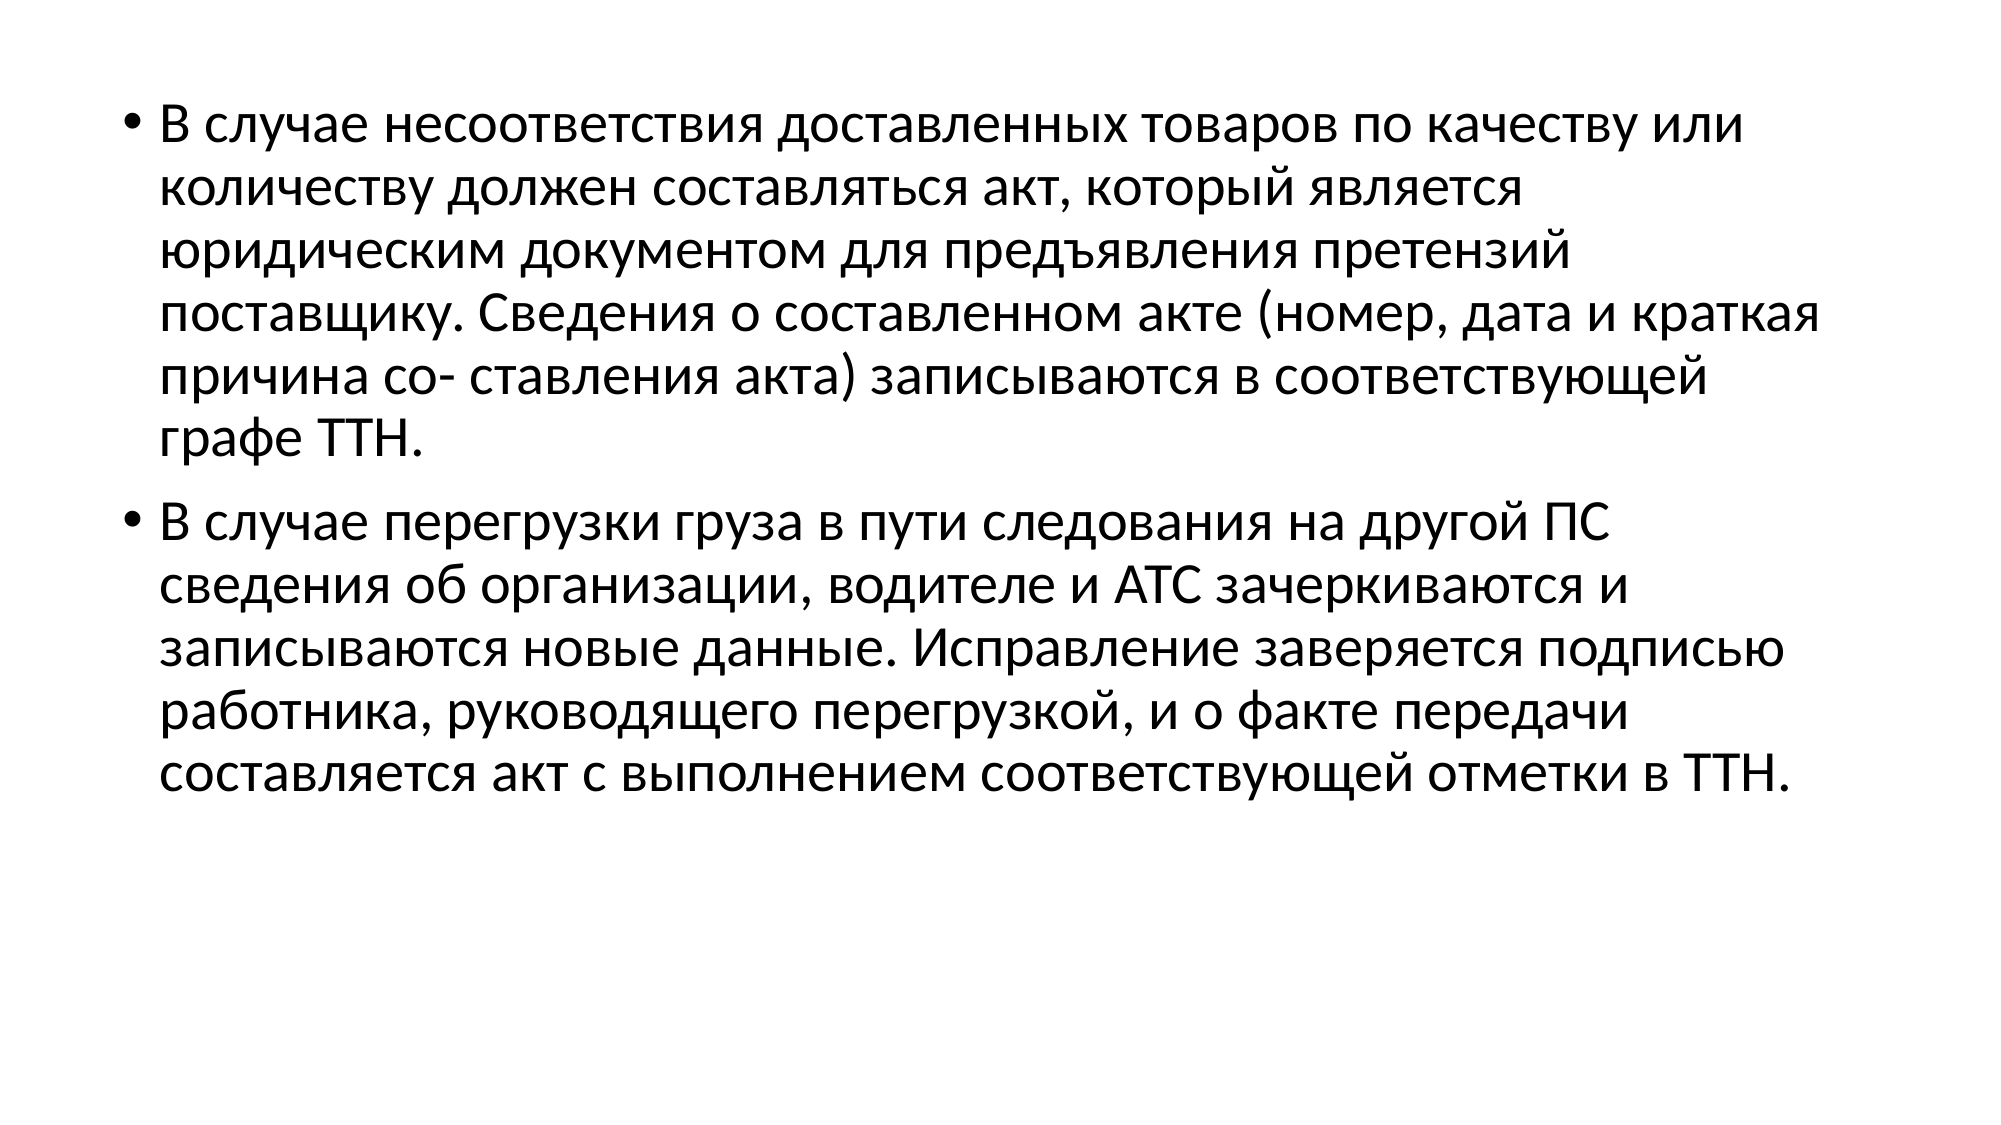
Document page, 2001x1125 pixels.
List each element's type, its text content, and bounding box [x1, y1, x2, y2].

list В случае несоответствия доставленных товаров по качеству или количеству должен составляться акт, который является юридическим документом для предъявления претензий поставщику. Сведения о составленном акте (номер, дата и краткая причина со- ставления акта) записываются в соответствующей графе ТТН. В случае перегрузки груза в пути следования на другой ПС сведения об организации, водителе и АТС зачеркиваются и записываются новые данные. Исправление заверяется подписью работника, руководящего перегрузкой, и о факте передачи составляется акт с выполнением соответствующей отметки в ТТН. [107, 84, 1863, 1014]
